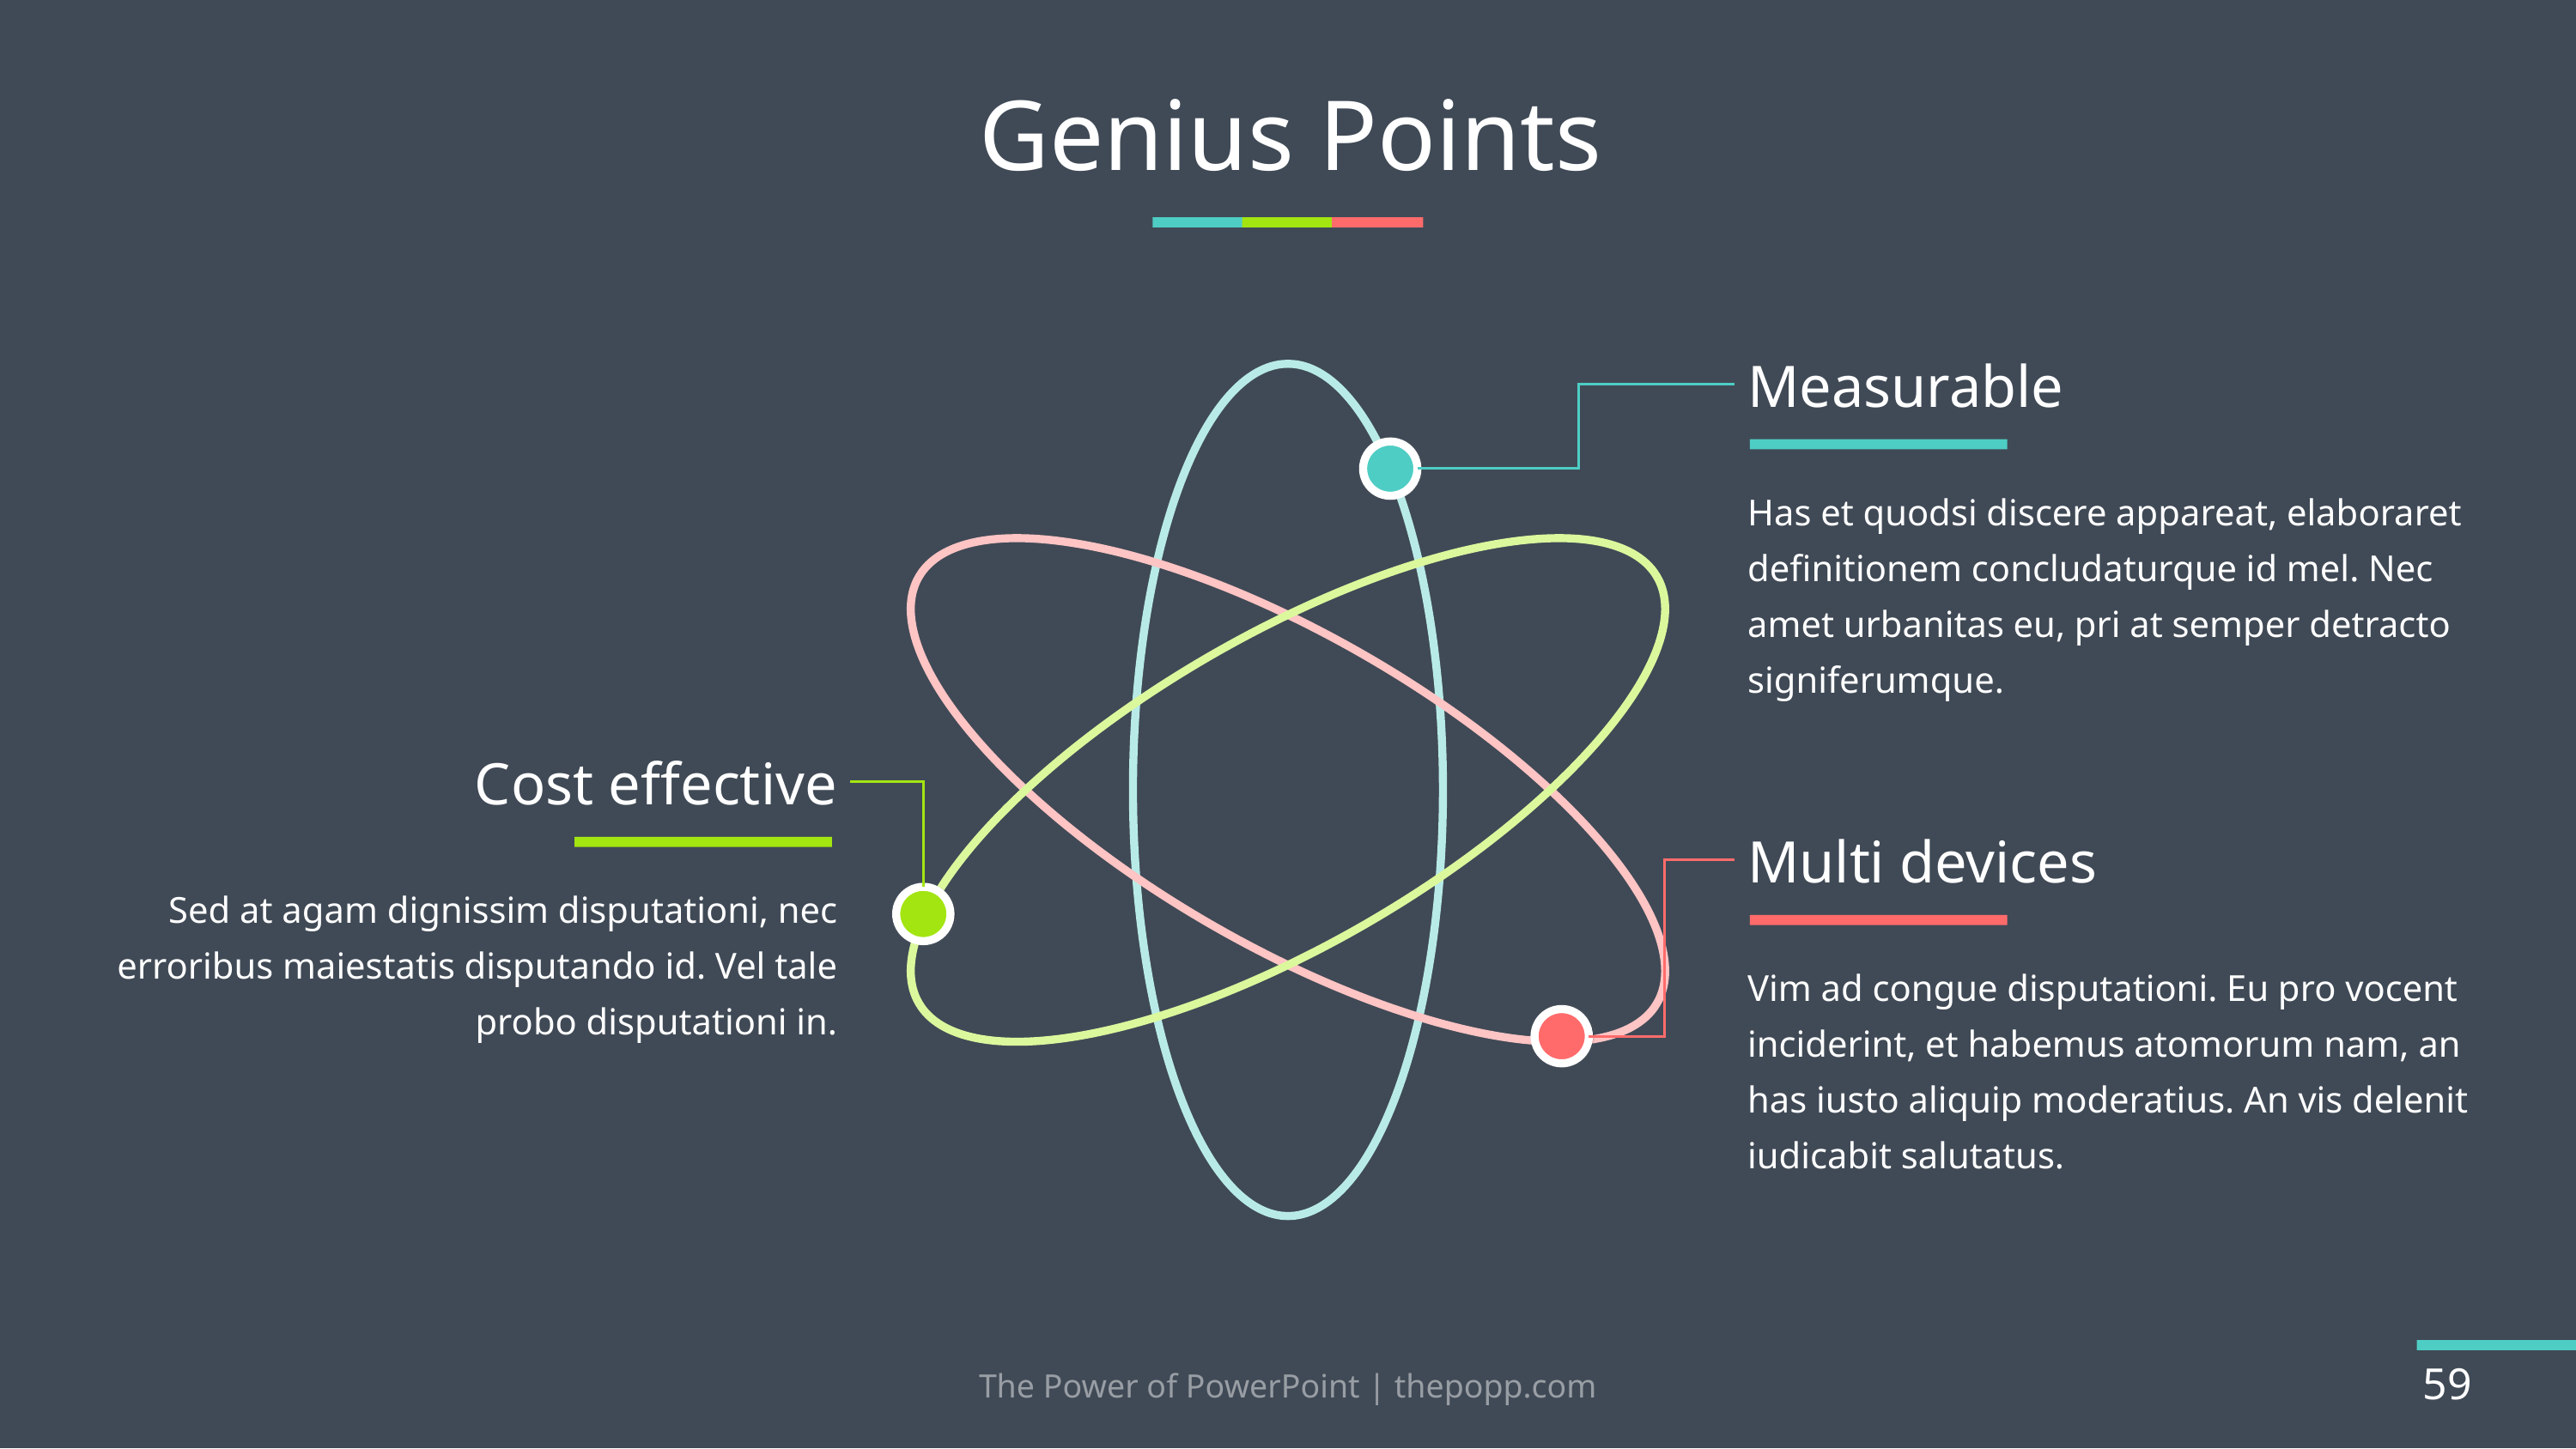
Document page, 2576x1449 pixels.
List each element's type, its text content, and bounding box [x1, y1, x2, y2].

list Multi devices [1735, 807, 2500, 912]
list Measurable [1735, 331, 2500, 437]
list Has et quodsi discere appareat, elaboraret definitionem concludaturque id mel. Nec amet urbanitas eu, pri at semper detracto signiferumque. [1735, 470, 2500, 724]
list Cost effective [73, 729, 851, 834]
slide_number 59 [2409, 1351, 2576, 1421]
list Vim ad congue disputationi. Eu pro vocent inciderint, et habemus atomorum nam, an has iusto aliquip moderatius. An vis delenit iudicabit salutatus. [1735, 946, 2500, 1200]
list Sed at agam dignissim disputationi, nec erroribus maiestatis disputando id. Vel tale probo disputationi in. [73, 868, 851, 1121]
title Genius Points [69, 49, 2512, 230]
footer The Power of PowerPoint | thepopp.com [853, 1349, 1723, 1427]
